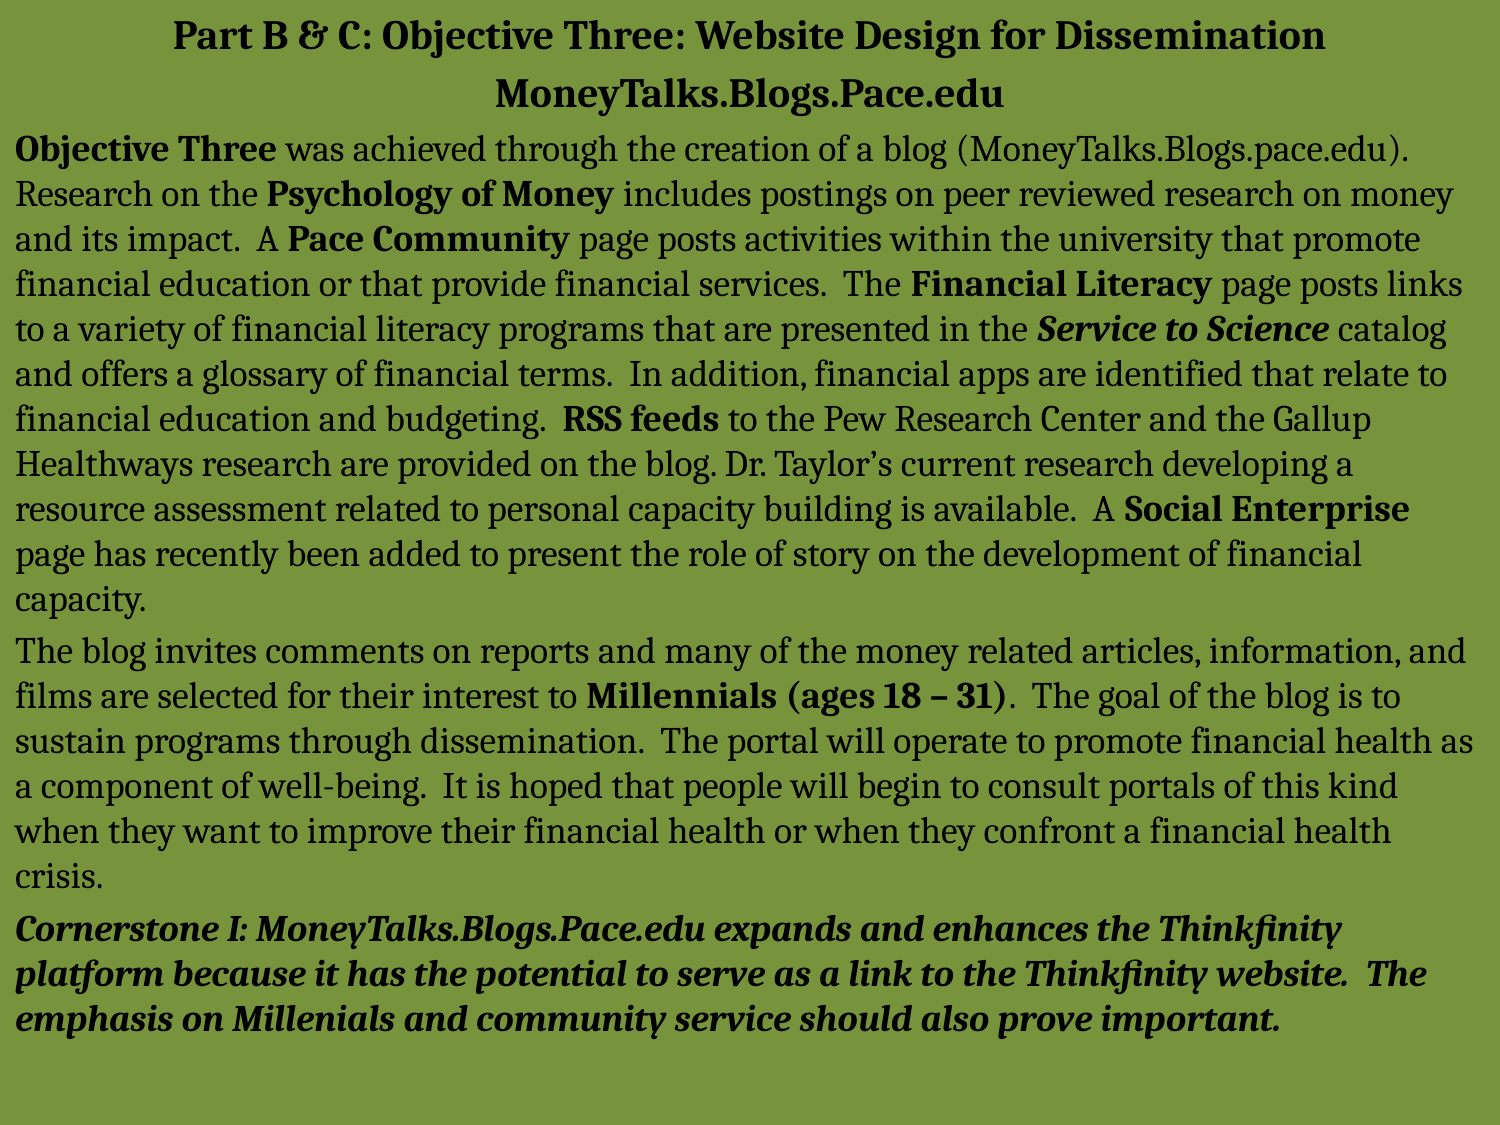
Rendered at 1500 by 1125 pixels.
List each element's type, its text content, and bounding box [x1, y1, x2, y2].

list Part B & C: Objective Three: Website Design for Dissemination MoneyTalks.Blogs.Pace.edu Objective Three was achieved through the creation of a blog (MoneyTalks.Blogs.pace.edu). Research on the Psychology of Money includes postings on peer reviewed research on money and its impact. A Pace Community page posts activities within the university that promote financial education or that provide financial services. The Financial Literacy page posts links to a variety of financial literacy programs that are presented in the Service to Science catalog and offers a glossary of financial terms. In addition, financial apps are identified that relate to financial education and budgeting. RSS feeds to the Pew Research Center and the Gallup Healthways research are provided on the blog. Dr. Taylor’s current research developing a resource assessment related to personal capacity building is available. A Social Enterprise page has recently been added to present the role of story on the development of financial capacity. The blog invites comments on reports and many of the money related articles, information, and films are selected for their interest to Millennials (ages 18 – 31). The goal of the blog is to sustain programs through dissemination. The portal will operate to promote financial health as a component of well-being. It is hoped that people will begin to consult portals of this kind when they want to improve their financial health or when they confront a financial health crisis. Cornerstone I: MoneyTalks.Blogs.Pace.edu expands and enhances the Thinkfinity platform because it has the potential to serve as a link to the Thinkfinity website. The emphasis on Millenials and community service should also prove important. [0, 0, 1500, 1125]
